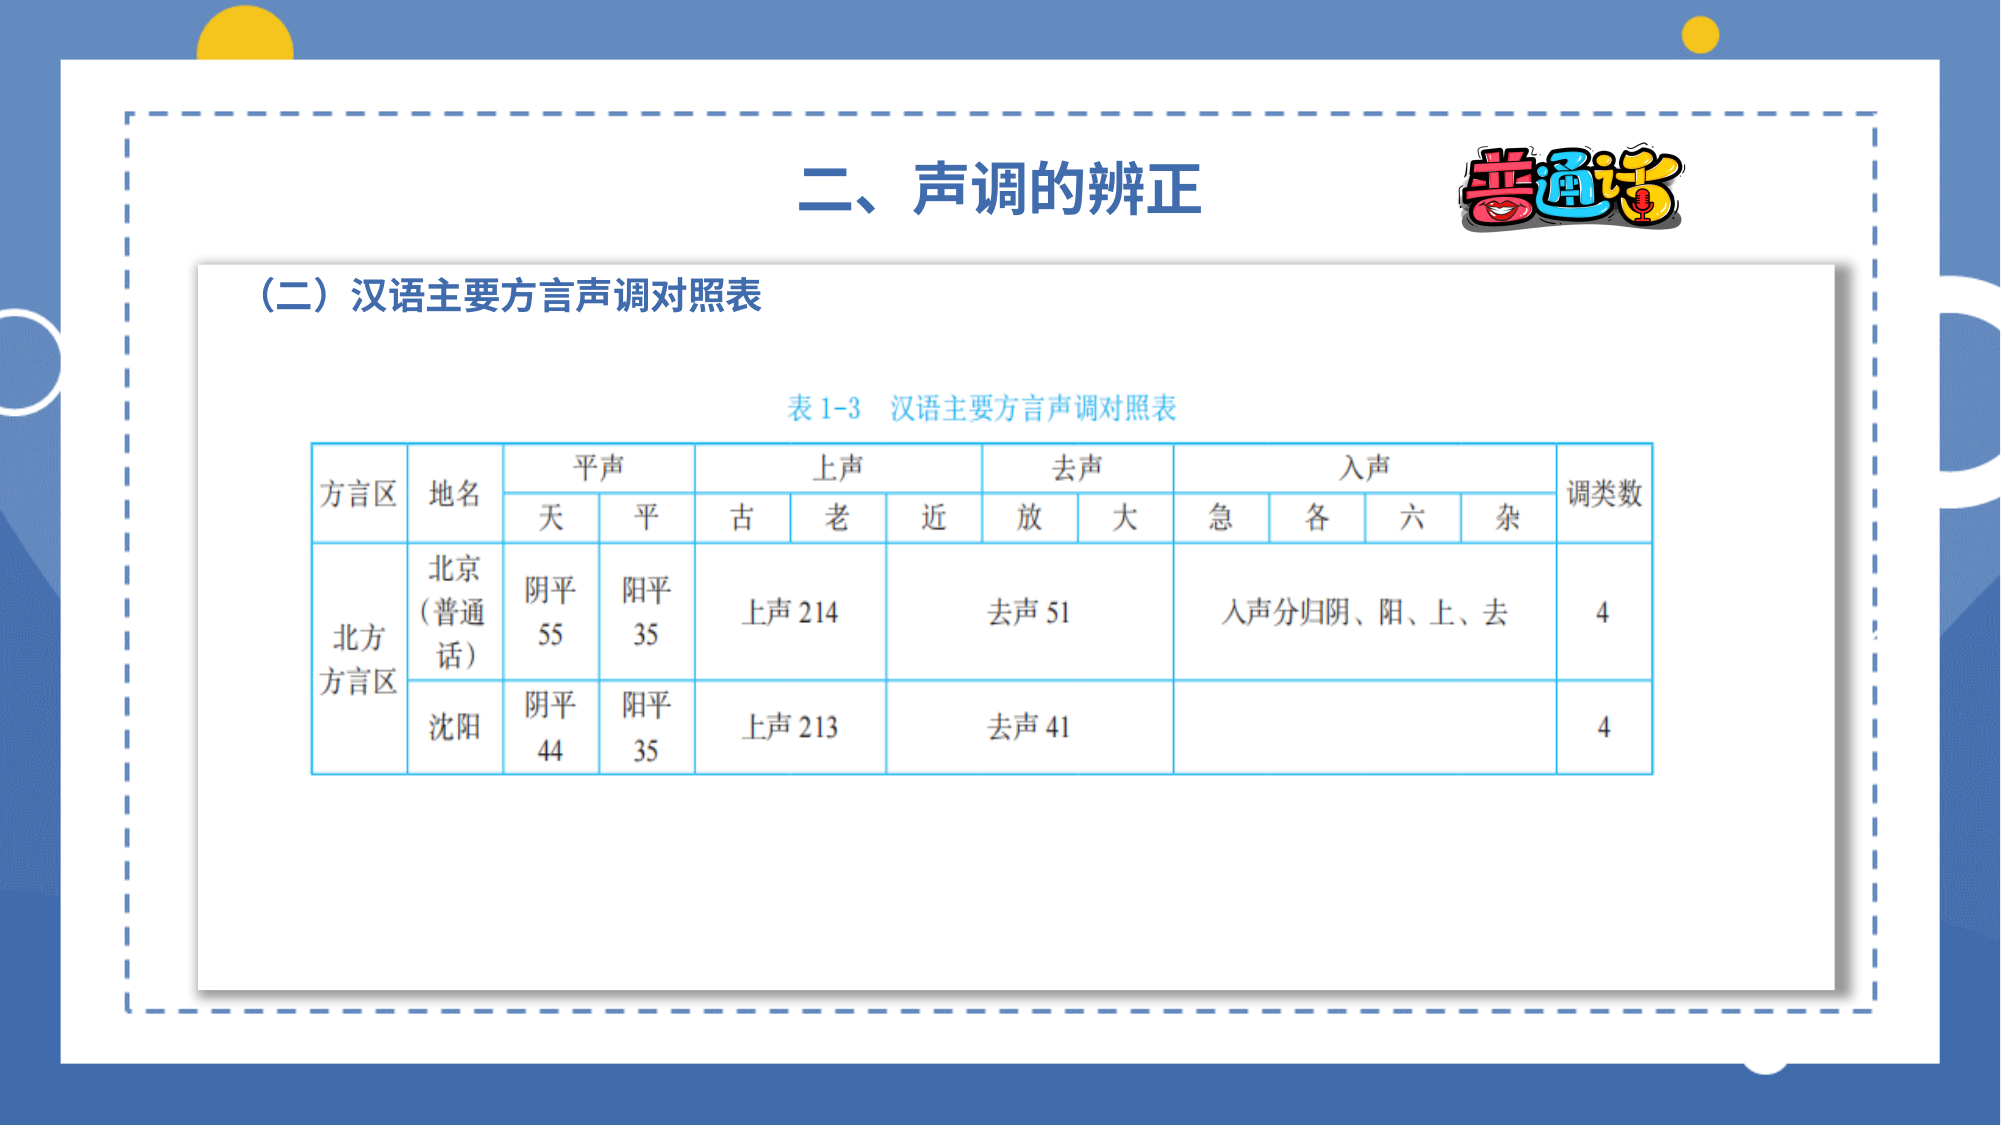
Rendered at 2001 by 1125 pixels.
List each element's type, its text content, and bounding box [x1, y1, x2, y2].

picture [0, 0, 2001, 1125]
text_box [198, 264, 1835, 991]
text_box 二、声调的辨正 [781, 144, 1219, 230]
text_box （二）汉语主要方言声调对照表 [223, 264, 824, 325]
